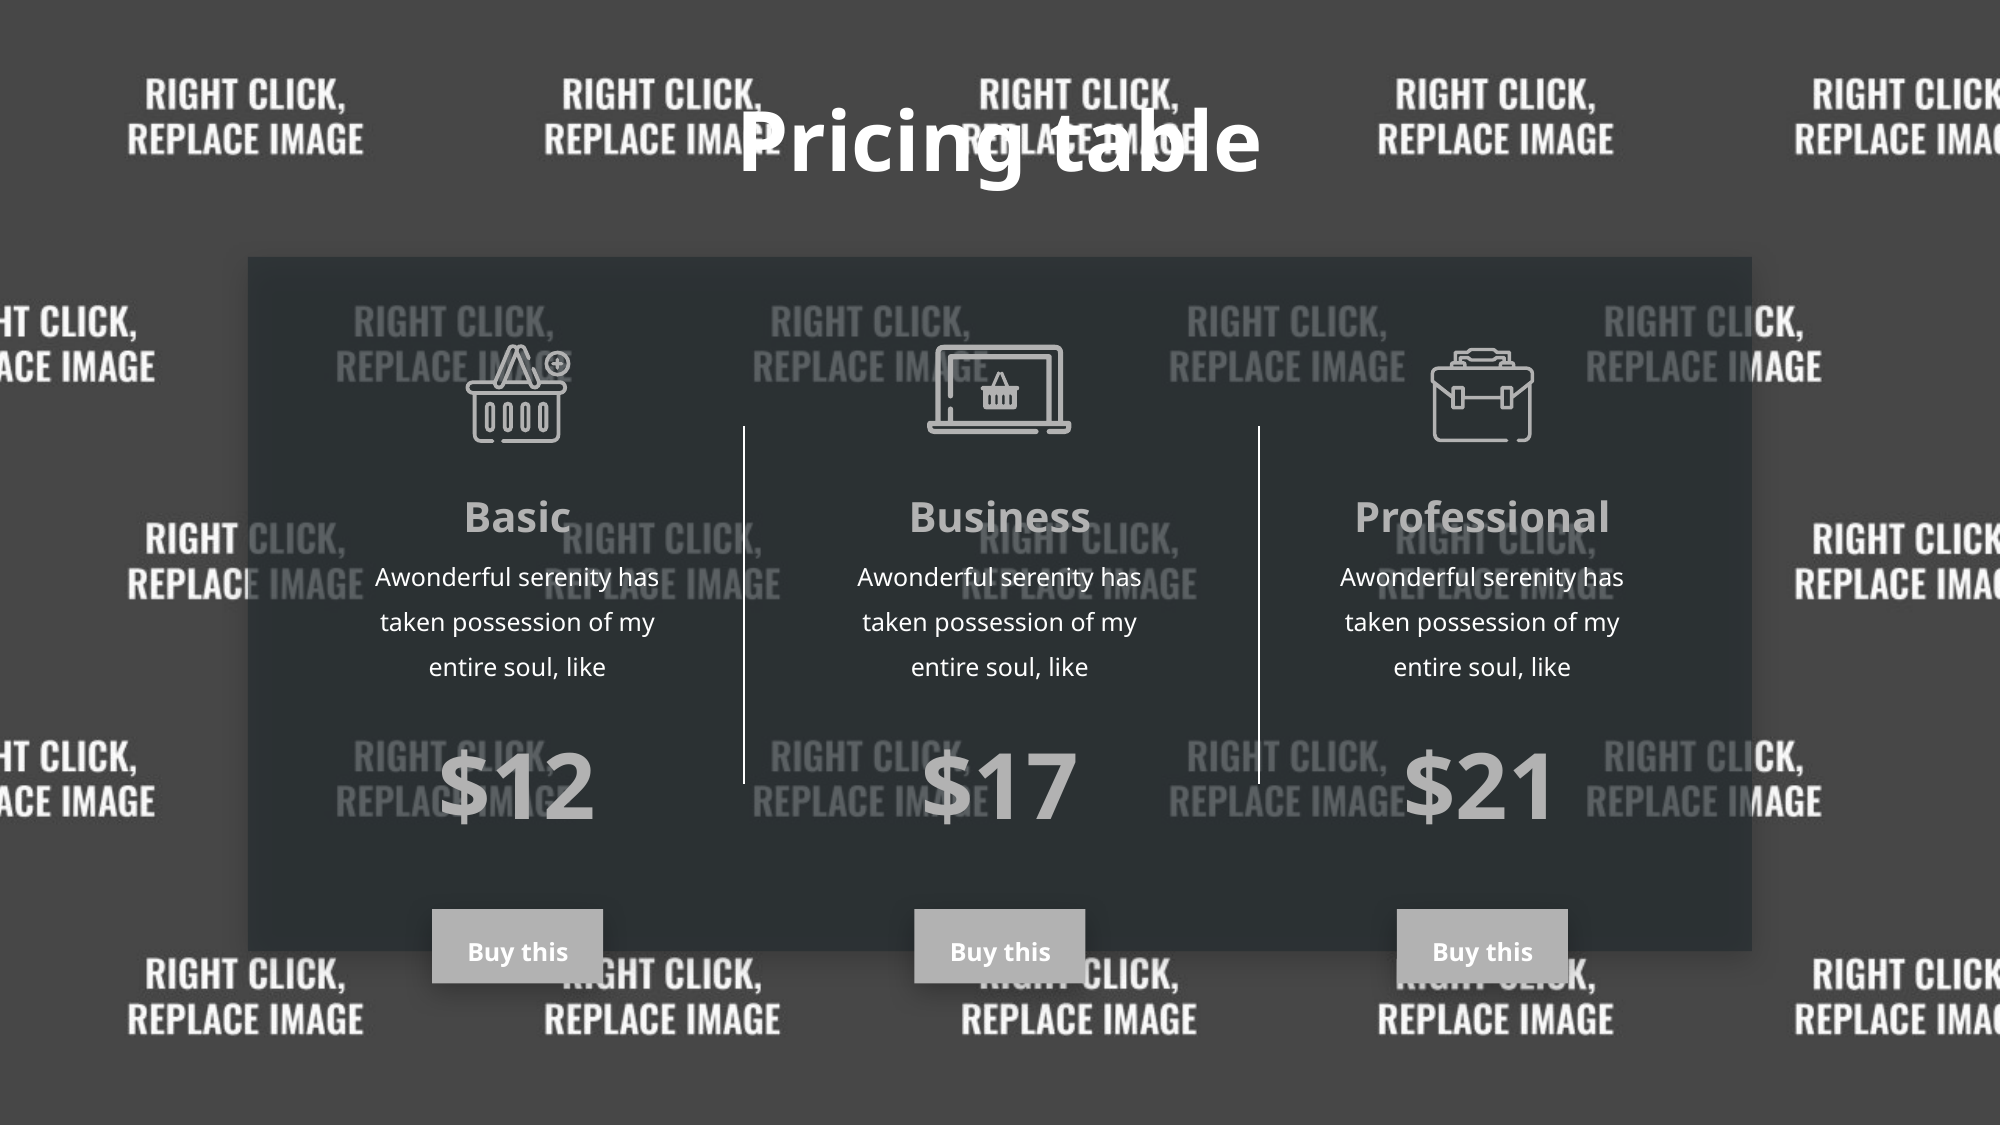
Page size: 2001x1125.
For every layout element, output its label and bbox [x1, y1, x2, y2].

picture [0, 0, 2000, 1125]
text_box [927, 344, 1072, 435]
text_box [465, 344, 571, 443]
